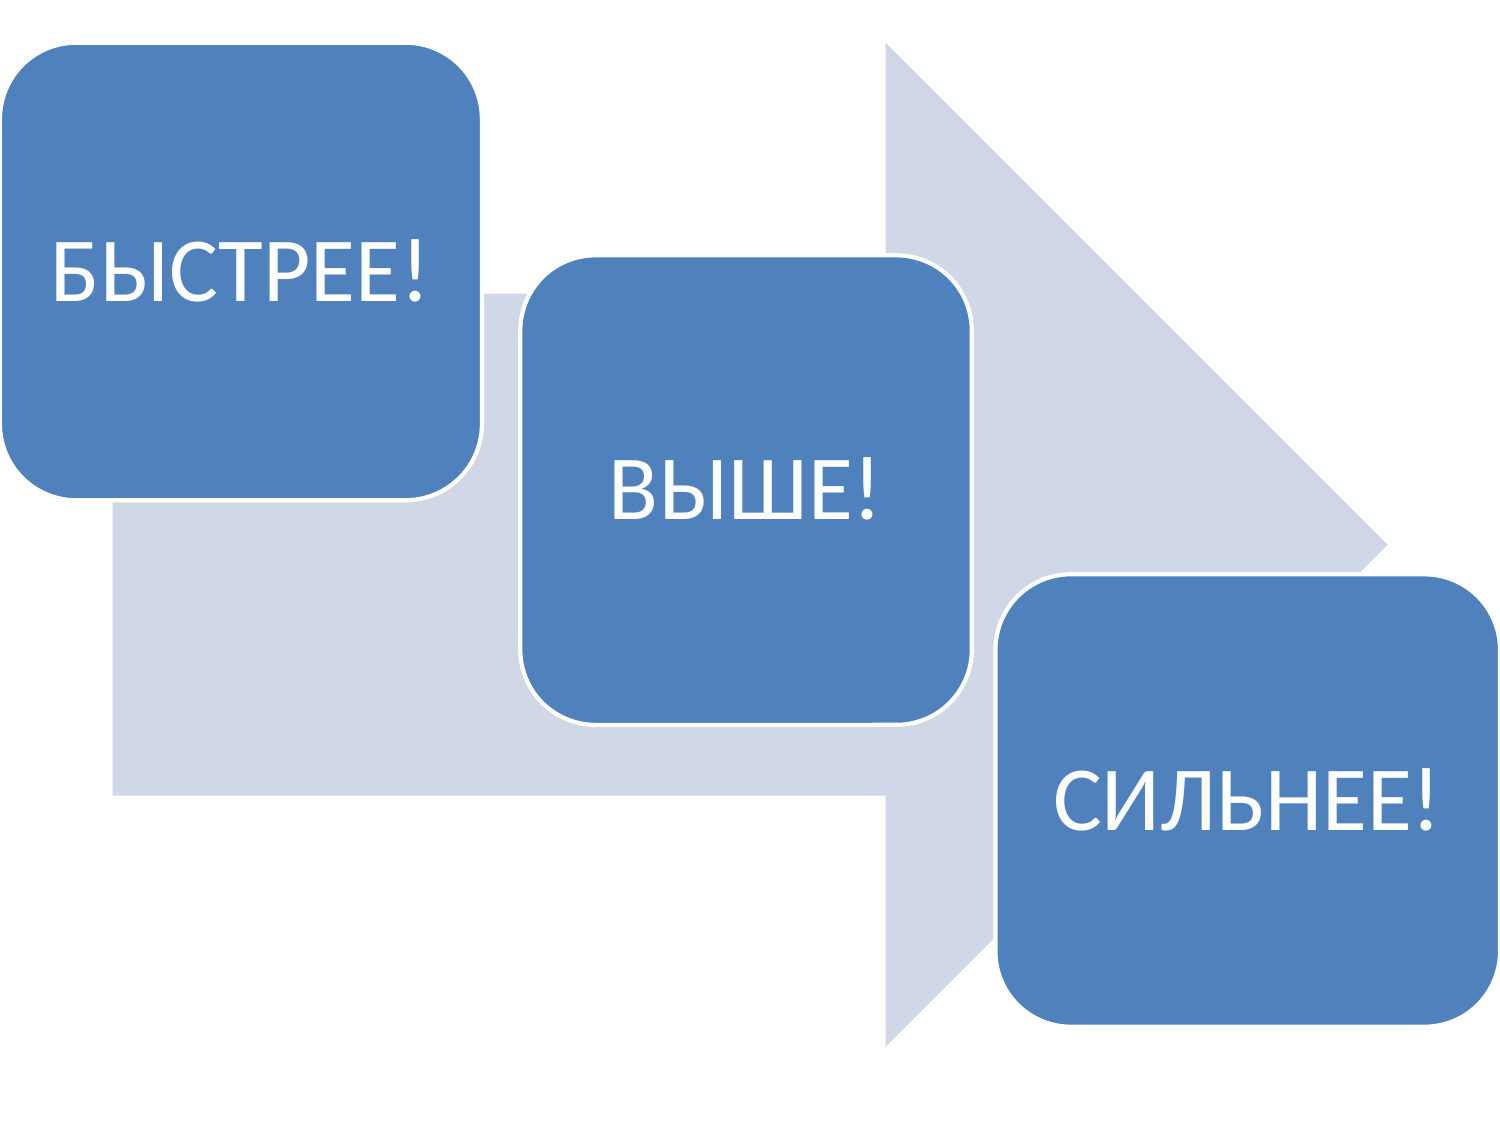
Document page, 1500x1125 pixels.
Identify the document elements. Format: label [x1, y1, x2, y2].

text_box [0, 42, 1500, 1047]
